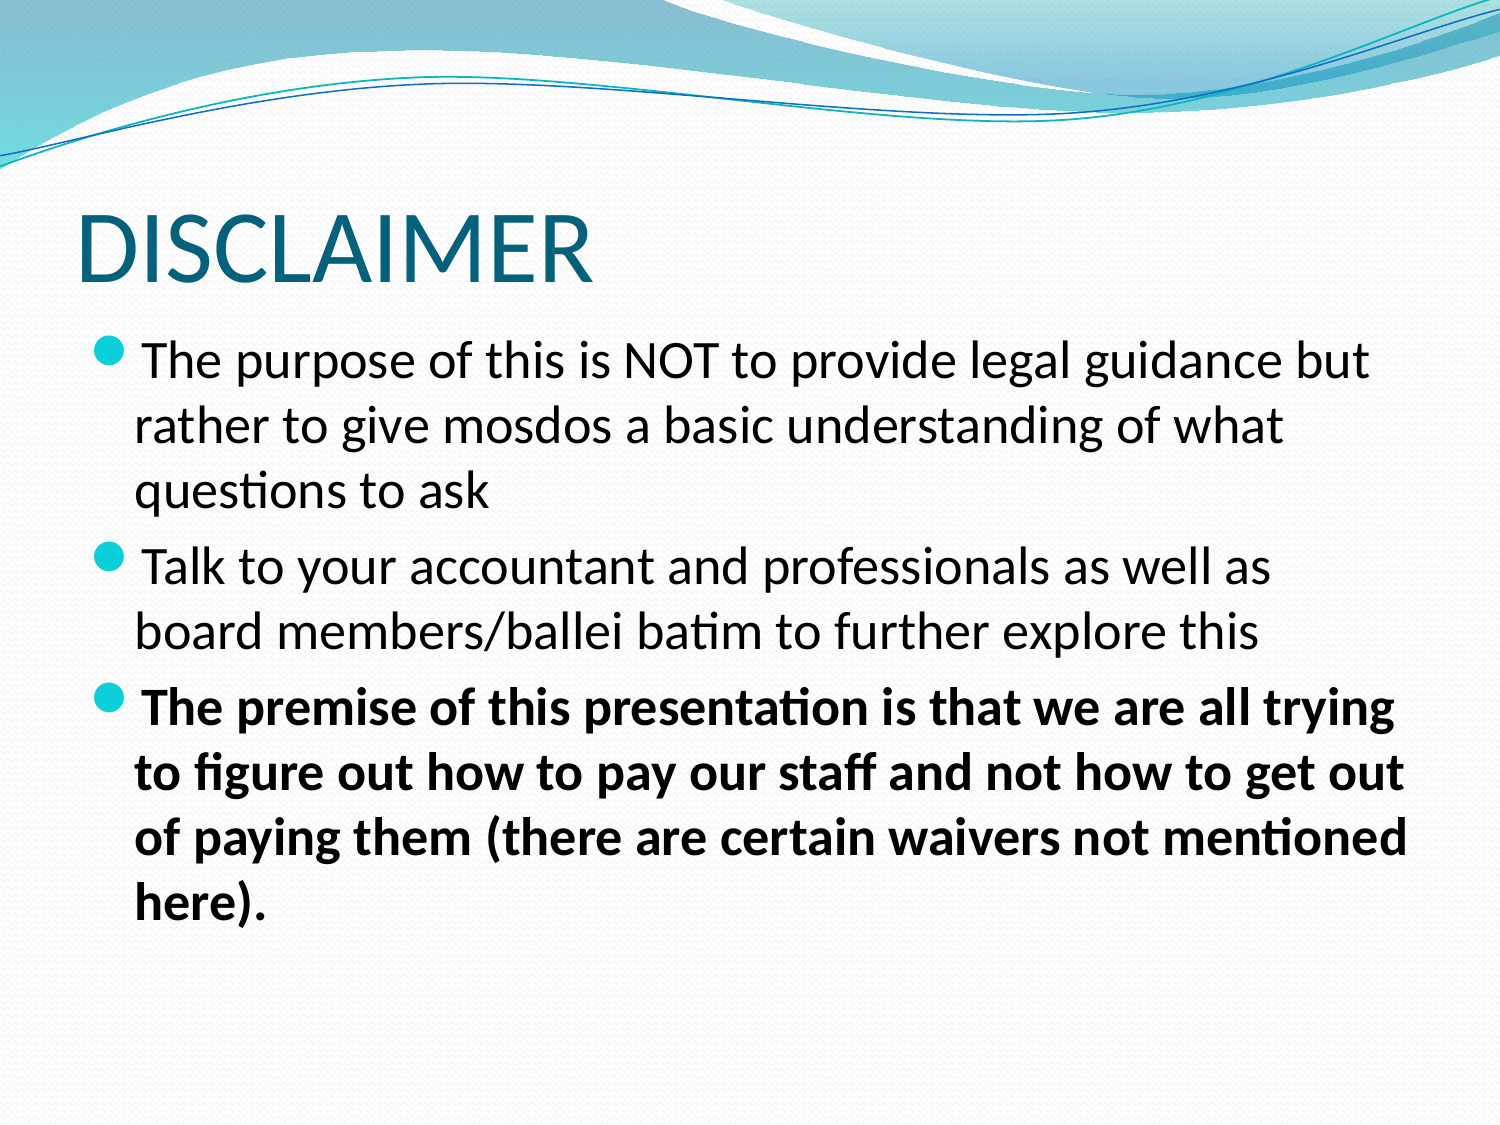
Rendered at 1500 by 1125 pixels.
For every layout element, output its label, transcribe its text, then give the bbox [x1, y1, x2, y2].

title DISCLAIMER [75, 115, 1425, 303]
list The purpose of this is NOT to provide legal guidance but rather to give mosdos a basic understanding of what questions to ask Talk to your accountant and professionals as well as board members/ballei batim to further explore this The premise of this presentation is that we are all trying to figure out how to pay our staff and not how to get out of paying them (there are certain waivers not mentioned here). [75, 317, 1425, 1038]
